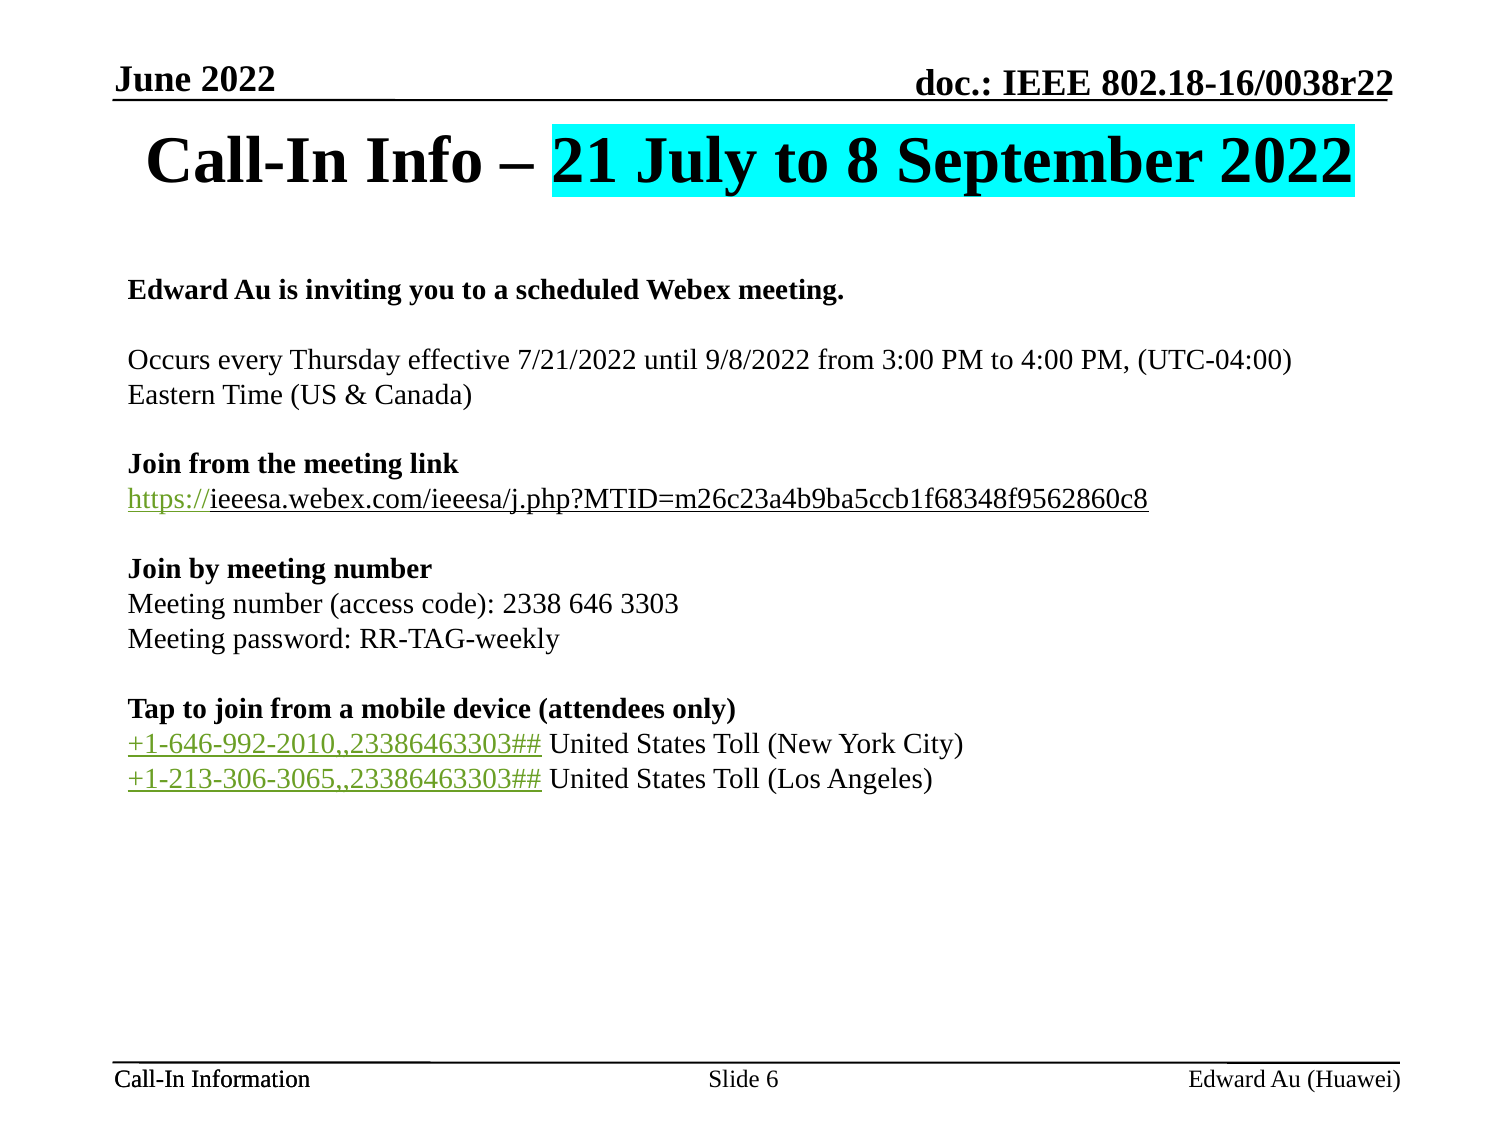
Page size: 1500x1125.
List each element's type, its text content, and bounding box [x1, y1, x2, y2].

list Edward Au is inviting you to a scheduled Webex meeting. Occurs every Thursday effective 7/21/2022 until 9/8/2022 from 3:00 PM to 4:00 PM, (UTC-04:00) Eastern Time (US & Canada) Join from the meeting link https://ieeesa.webex.com/ieeesa/j.php?MTID=m26c23a4b9ba5ccb1f68348f9562860c8 Join by meeting number Meeting number (access code): 2338 646 3303 Meeting password: RR-TAG-weekly Tap to join from a mobile device (attendees only) +1-646-992-2010,,23386463303## United States Toll (New York City) +1-213-306-3065,,23386463303## United States Toll (Los Angeles) [112, 262, 1402, 1063]
title Call-In Info – 21 July to 8 September 2022 [112, 112, 1388, 201]
slide_number Slide 6 [687, 1063, 800, 1123]
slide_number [114, 54, 501, 100]
footer Edward Au (Huawei) [878, 1063, 1402, 1093]
